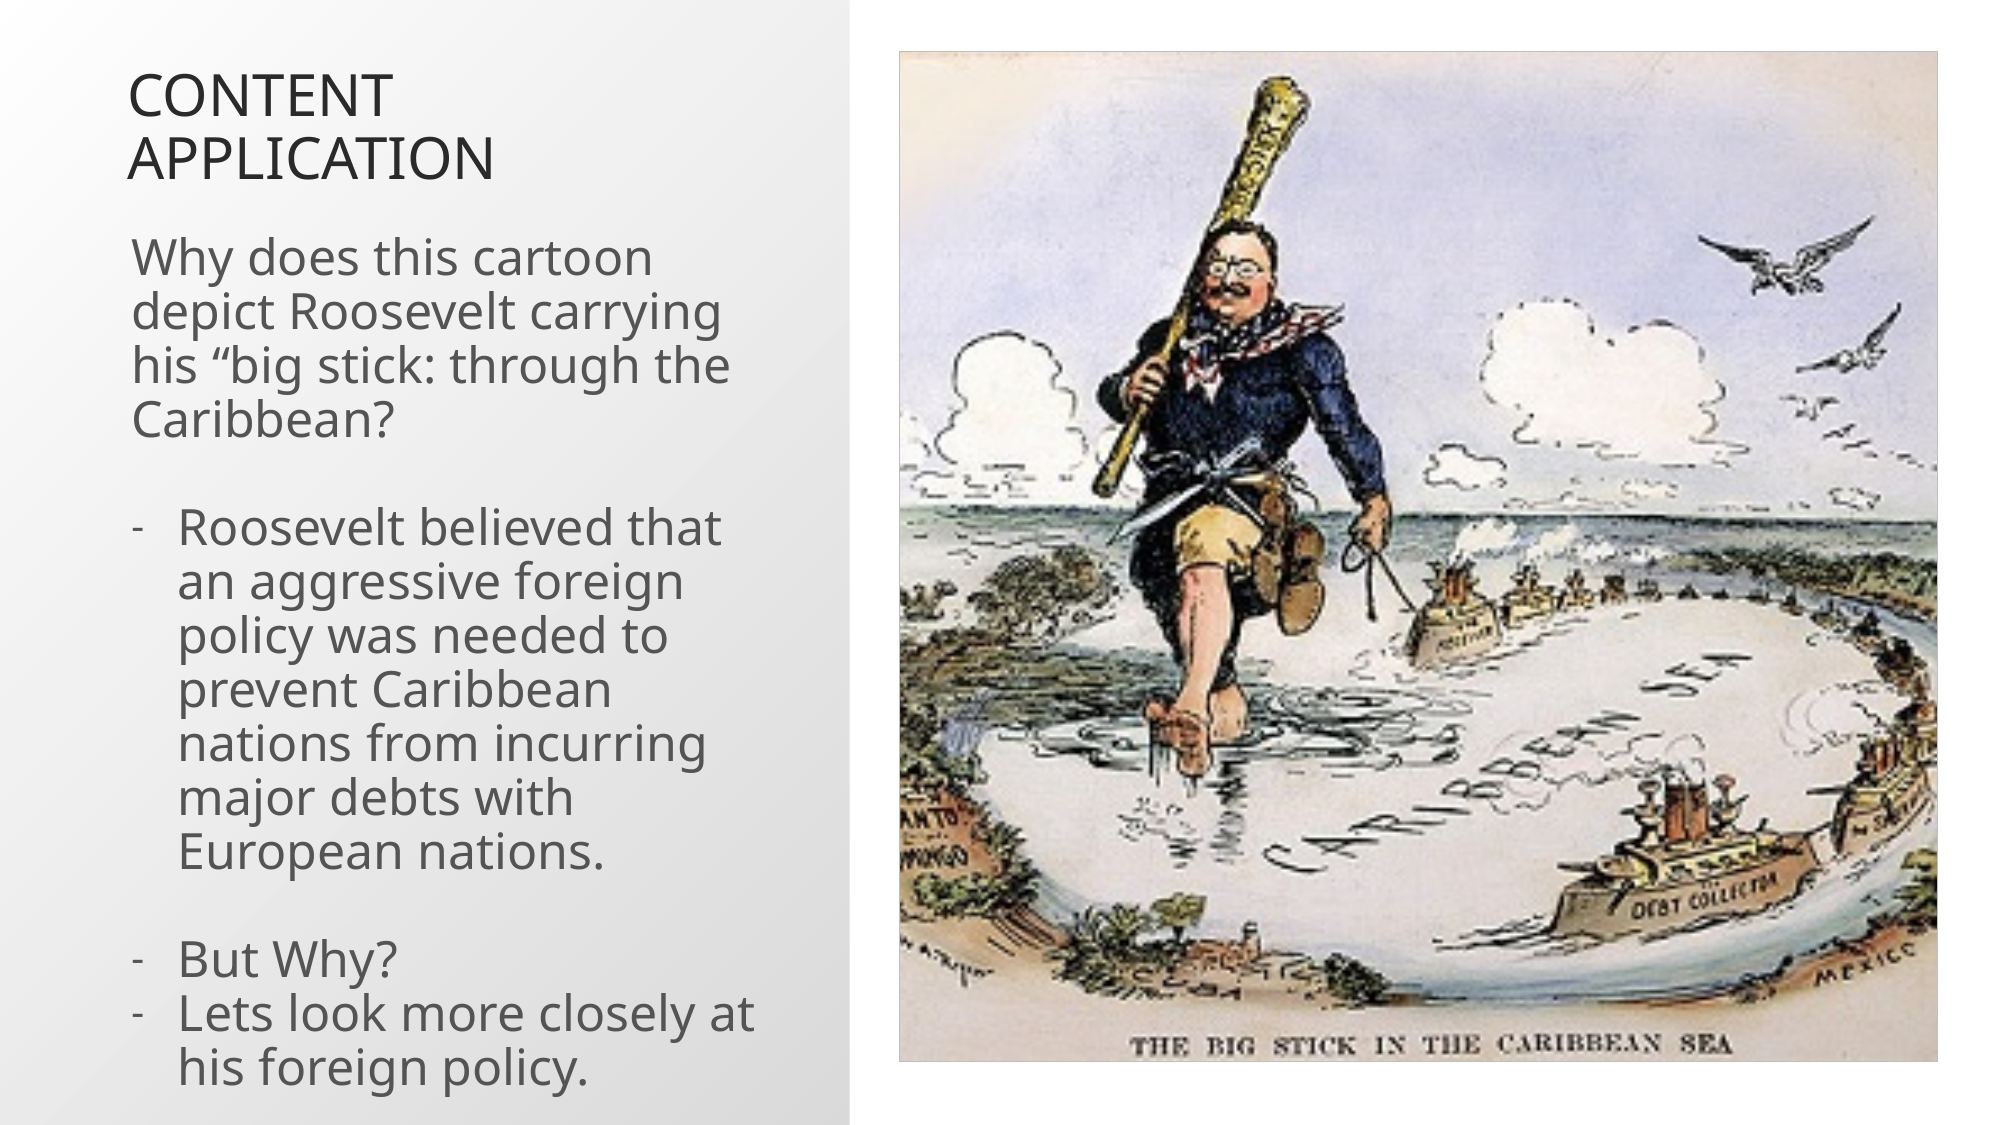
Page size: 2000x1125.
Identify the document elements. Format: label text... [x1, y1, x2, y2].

title CONTENT APPLICATION [112, 55, 750, 200]
list Why does this cartoon depict Roosevelt carrying his “big stick: through the Caribbean? Roosevelt believed that an aggressive foreign policy was needed to prevent Caribbean nations from incurring major debts with European nations. But Why? Lets look more closely at his foreign policy. [115, 224, 788, 1062]
picture [899, 51, 1938, 1062]
